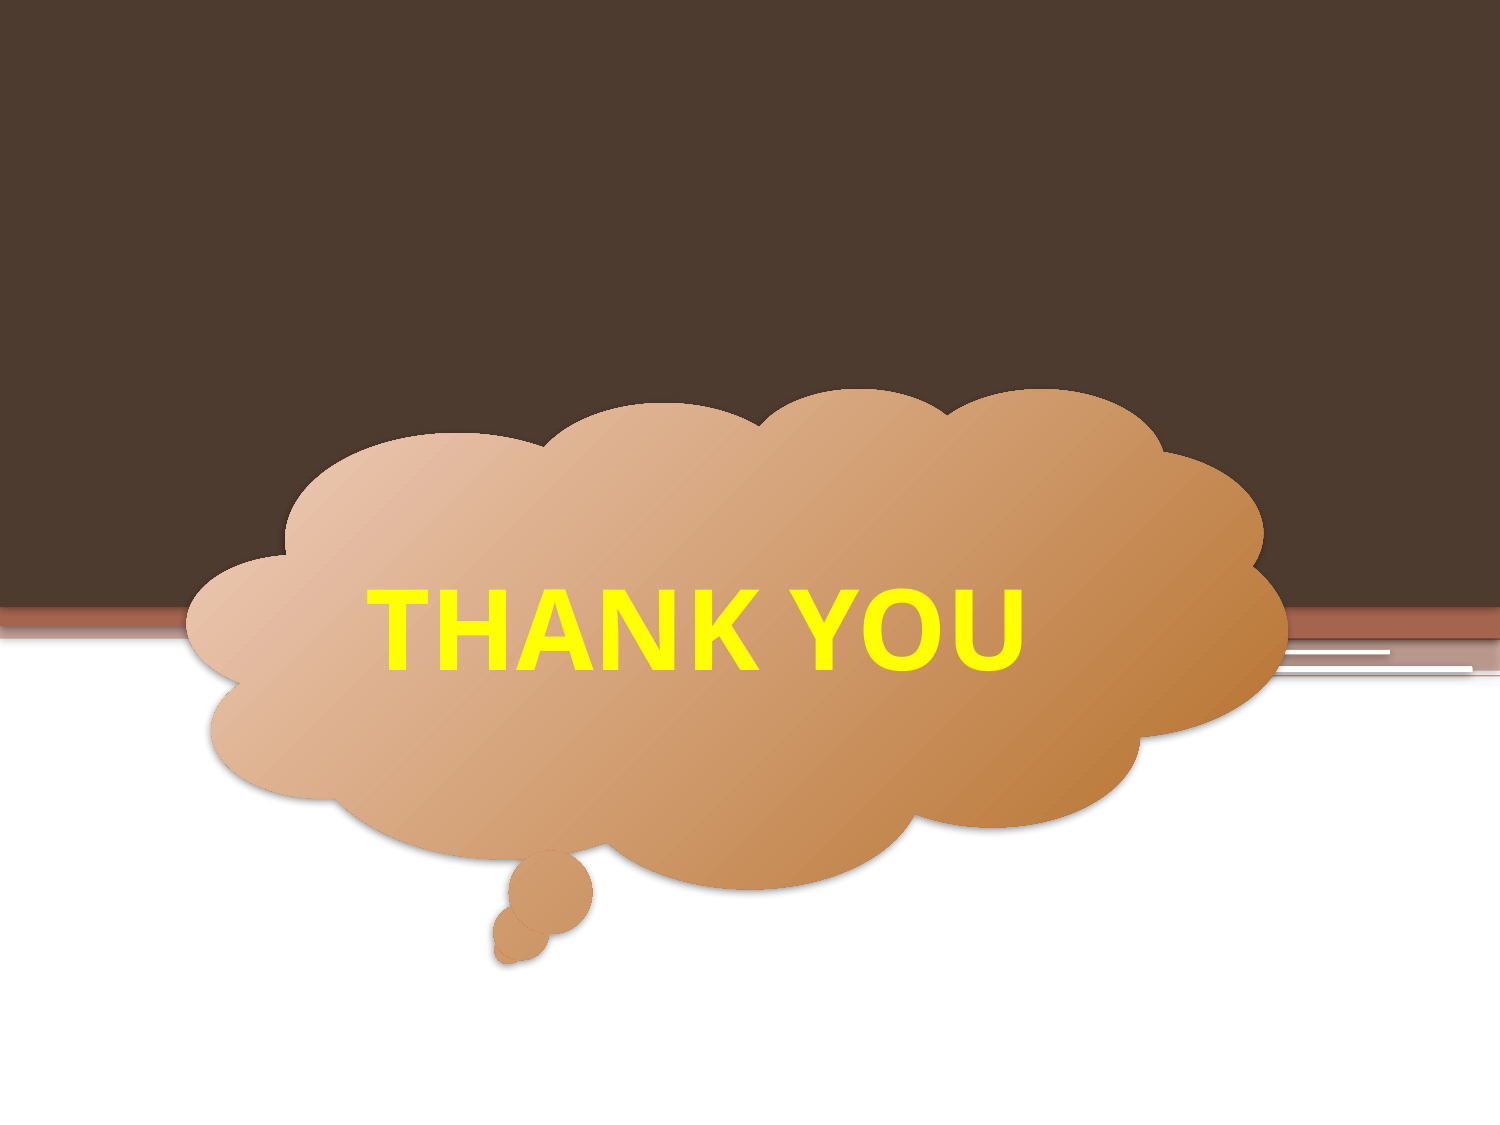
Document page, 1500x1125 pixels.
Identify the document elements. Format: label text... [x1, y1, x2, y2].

text_box THANK YOU [186, 389, 1288, 964]
